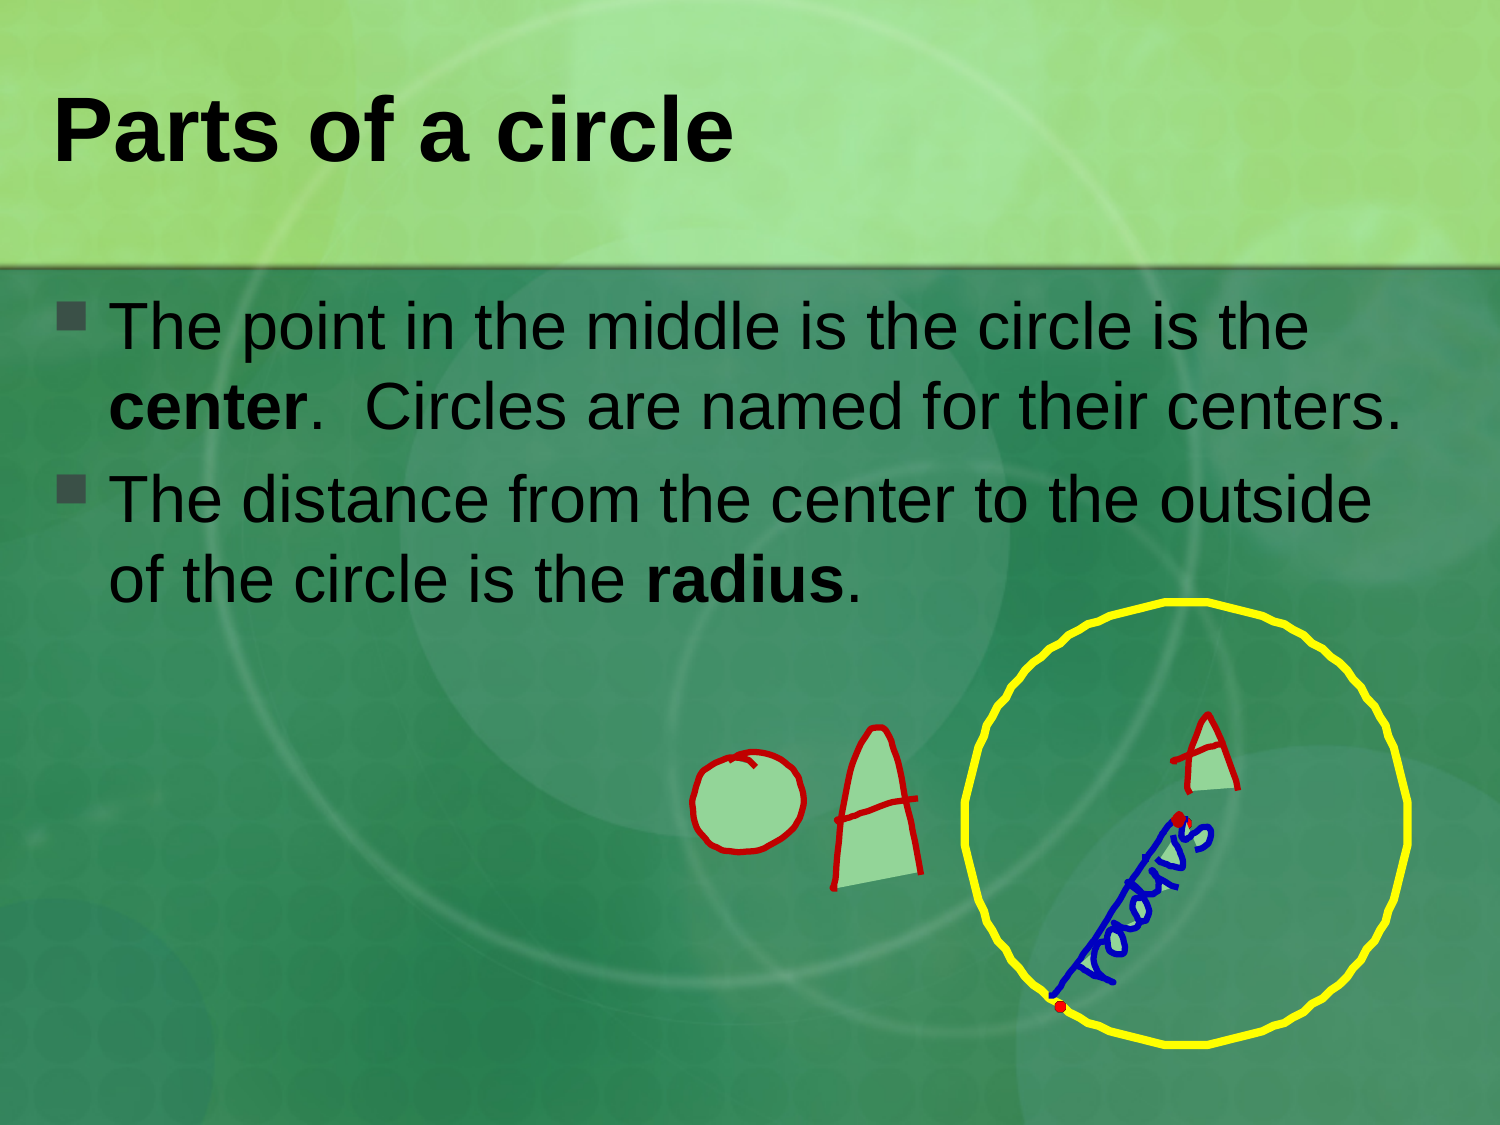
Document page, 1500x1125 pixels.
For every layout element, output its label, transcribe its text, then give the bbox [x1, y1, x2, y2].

list The point in the middle is the circle is the center. Circles are named for their centers. The distance from the center to the outside of the circle is the radius. [37, 274, 1463, 1101]
text_box [840, 727, 906, 819]
text_box [832, 802, 921, 889]
picture [0, 0, 1500, 1125]
text_box [836, 798, 915, 822]
title Parts of a circle [37, 24, 1463, 226]
text_box [692, 751, 804, 853]
